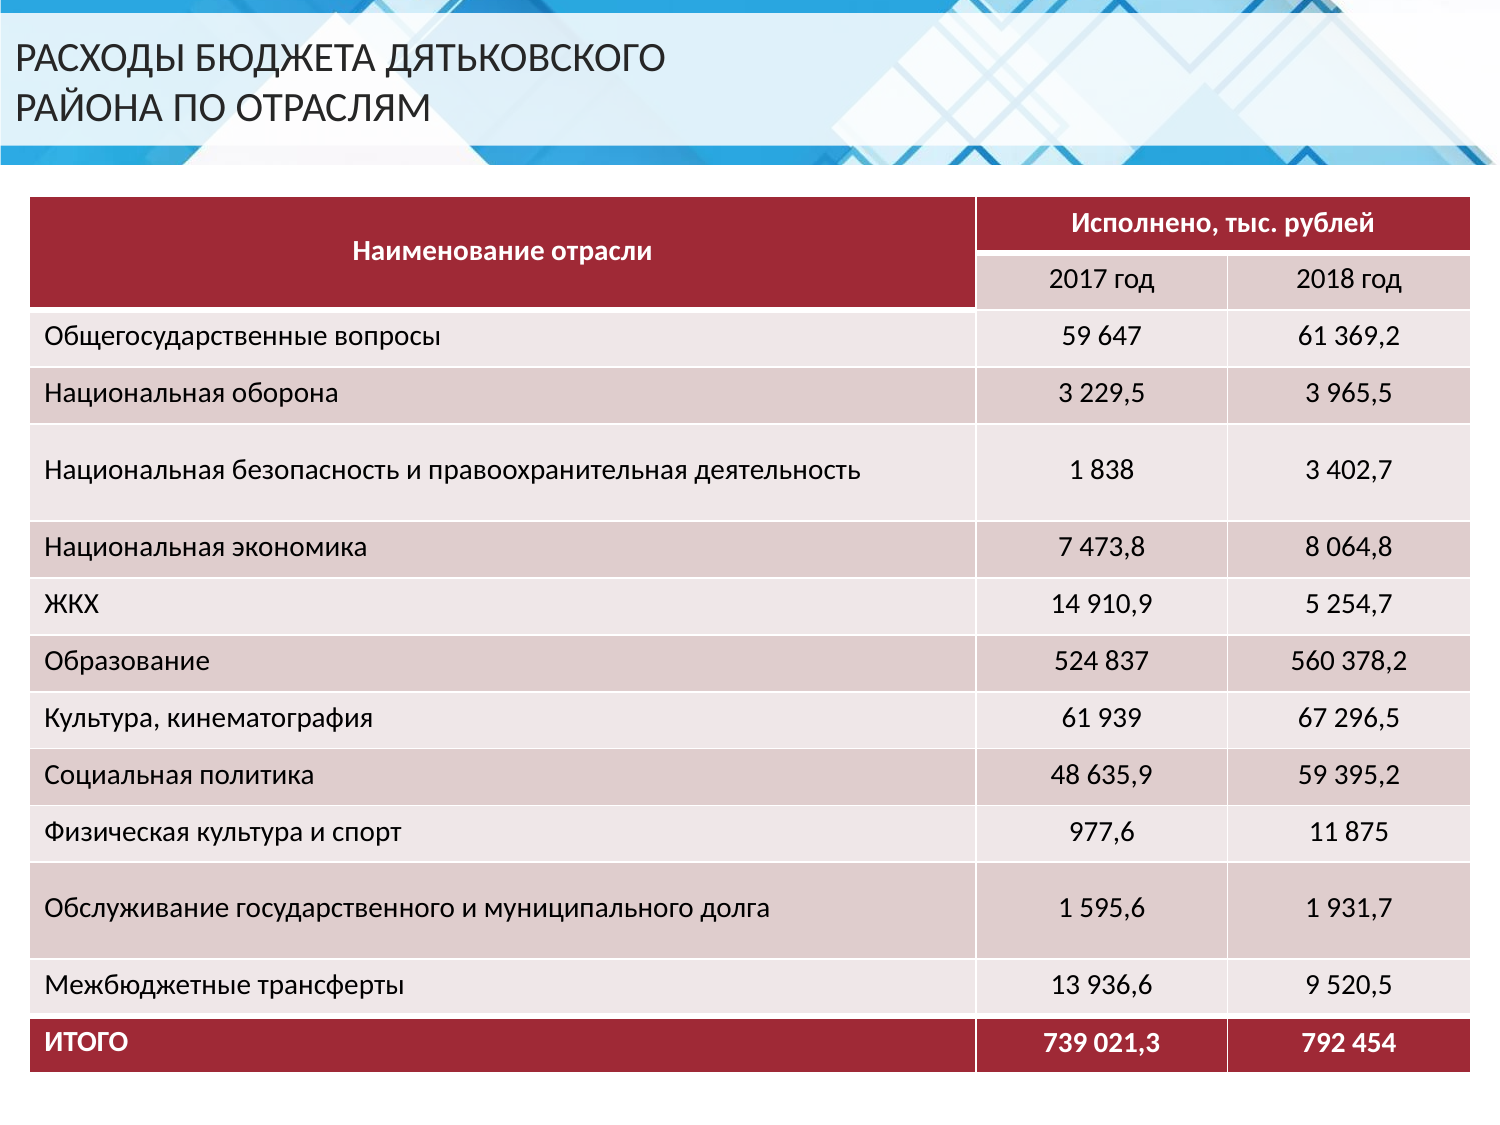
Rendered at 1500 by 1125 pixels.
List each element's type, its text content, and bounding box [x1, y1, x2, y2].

table_cell 1 595,6 [977, 863, 1227, 958]
table_cell 67 296,5 [1228, 693, 1470, 748]
table_cell Культура, кинематография [30, 693, 975, 748]
table_cell 5 254,7 [1228, 579, 1470, 634]
picture [0, 0, 1500, 13]
table_cell Национальная безопасность и правоохранительная деятельность [30, 425, 975, 520]
table_cell 61 369,2 [1228, 311, 1470, 366]
table_cell 1 838 [977, 425, 1227, 520]
table_cell Национальная экономика [30, 522, 975, 577]
table_cell 3 965,5 [1228, 368, 1470, 423]
table_cell 48 635,9 [977, 749, 1227, 805]
table_cell 2018 год [1228, 256, 1470, 309]
table_cell Социальная политика [30, 749, 975, 805]
table_cell 11 875 [1228, 806, 1470, 861]
table_cell 2017 год [977, 256, 1227, 309]
table_cell 3 402,7 [1228, 425, 1470, 520]
table_cell Образование [30, 636, 975, 691]
table_cell 8 064,8 [1228, 522, 1470, 577]
table_cell Национальная оборона [30, 368, 975, 423]
table_cell 9 520,5 [1228, 960, 1470, 1013]
table_cell 59 395,2 [1228, 749, 1470, 805]
table_cell 1 931,7 [1228, 863, 1470, 958]
table_cell 739 021,3 [977, 1019, 1227, 1072]
table_header Наименование отрасли [30, 197, 975, 307]
table_cell ЖКХ [30, 579, 975, 634]
table_cell 524 837 [977, 636, 1227, 691]
table_cell 792 454 [1228, 1019, 1470, 1072]
table_cell 61 939 [977, 693, 1227, 748]
table_cell Межбюджетные трансферты [30, 960, 975, 1013]
table_cell Общегосударственные вопросы [30, 313, 975, 366]
table_cell 59 647 [977, 311, 1227, 366]
table_cell 14 910,9 [977, 579, 1227, 634]
table_cell 3 229,5 [977, 368, 1227, 423]
picture [0, 146, 1500, 165]
table_cell Обслуживание государственного и муниципального долга [30, 863, 975, 958]
table_cell ИТОГО [30, 1019, 975, 1072]
table_cell 977,6 [977, 806, 1227, 861]
table_cell 7 473,8 [977, 522, 1227, 577]
table_cell 13 936,6 [977, 960, 1227, 1013]
table_cell 560 378,2 [1228, 636, 1470, 691]
title РАСХОДЫ БЮДЖЕТА ДЯТЬКОВСКОГО РАЙОНА ПО ОТРАСЛЯМ [0, 13, 1500, 146]
table_header Исполнено, тыс. рублей [977, 197, 1470, 250]
table_cell Физическая культура и спорт [30, 806, 975, 861]
